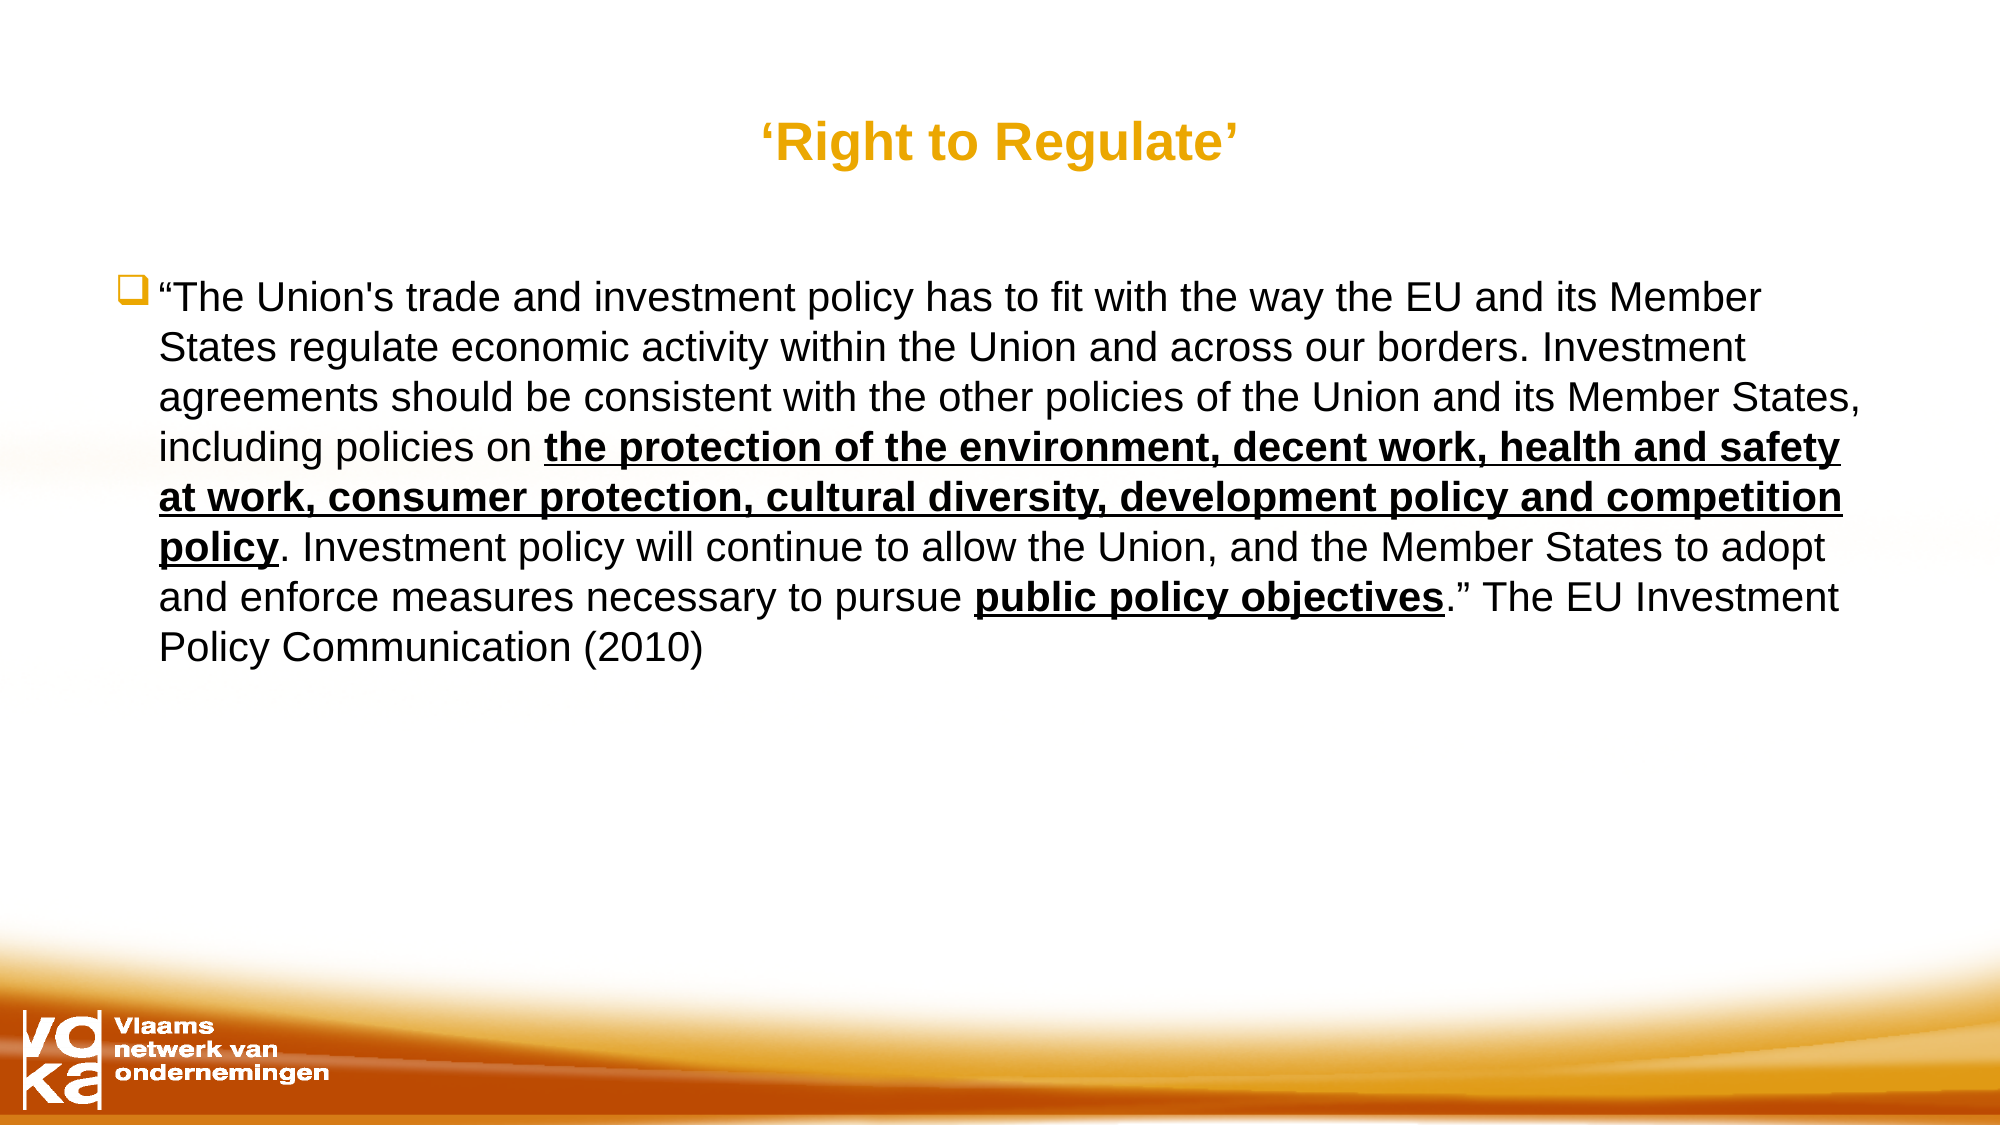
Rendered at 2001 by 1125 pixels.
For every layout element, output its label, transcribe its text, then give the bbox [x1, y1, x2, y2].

picture [0, 114, 2000, 1125]
list “The Union's trade and investment policy has to fit with the way the EU and its Member States regulate economic activity within the Union and across our borders. Investment agreements should be consistent with the other policies of the Union and its Member States, including policies on the protection of the environment, decent work, health and safety at work, consumer protection, cultural diversity, development policy and competition policy. Investment policy will continue to allow the Union, and the Member States to adopt and enforce measures necessary to pursue public policy objectives.” The EU Investment Policy Communication (2010) [99, 262, 1900, 1005]
title ‘Right to Regulate’ [99, 45, 1900, 233]
